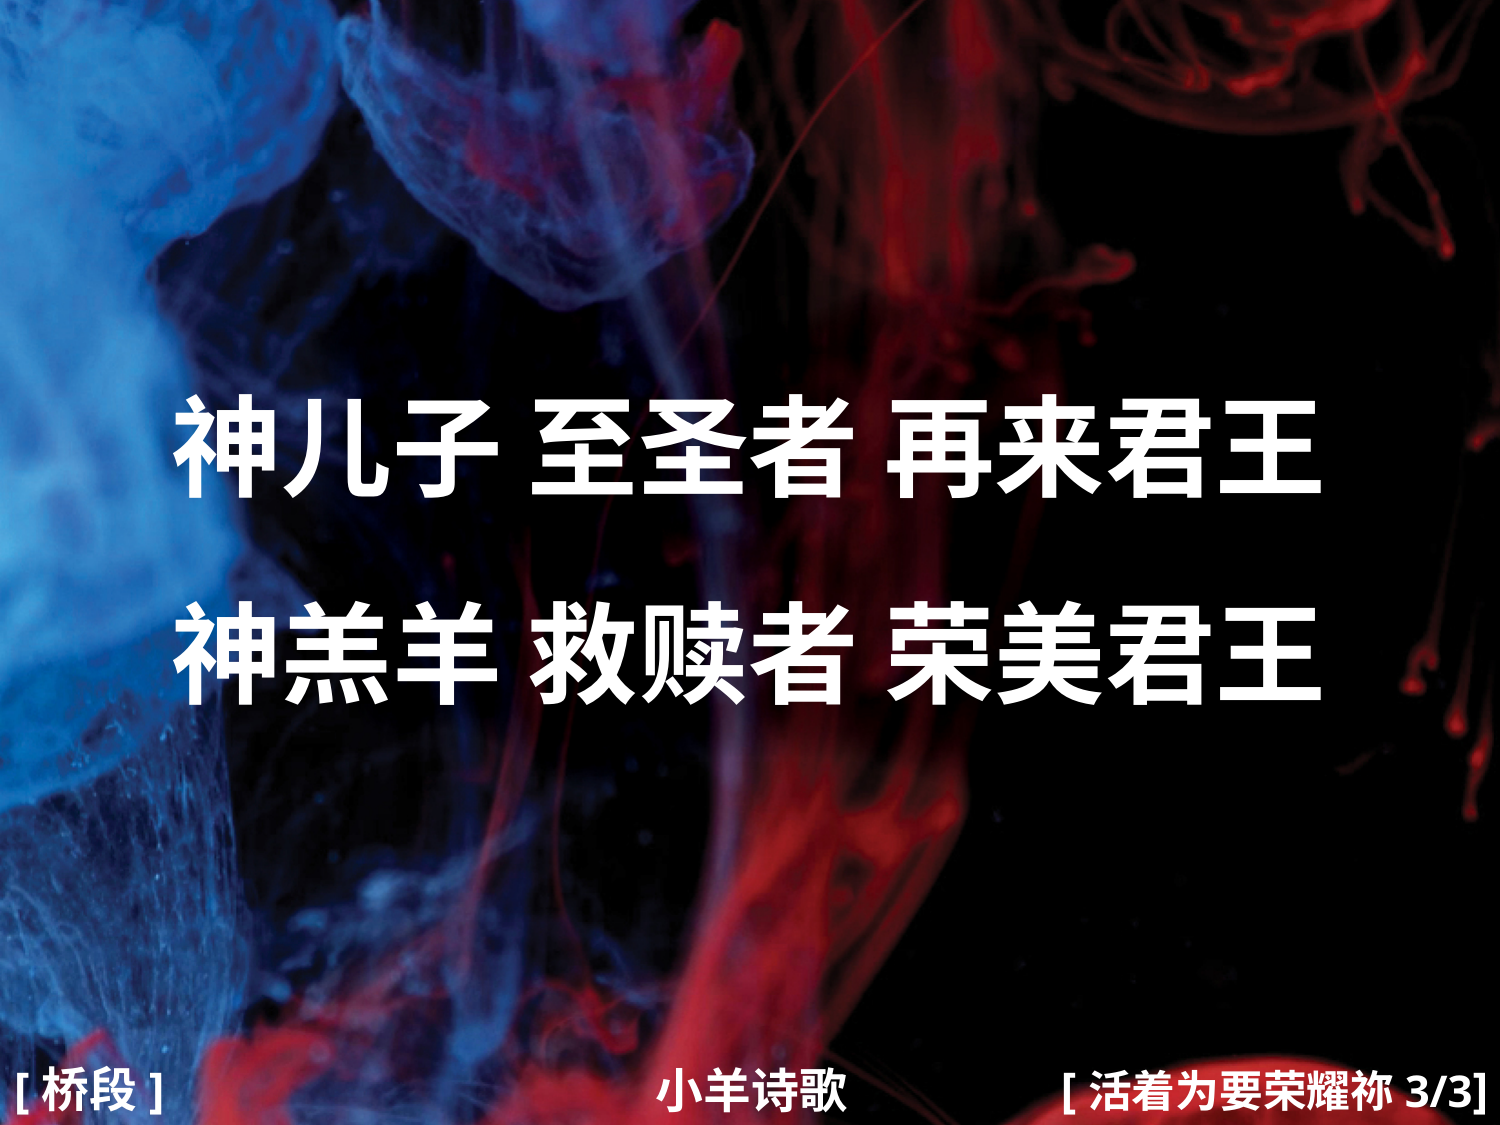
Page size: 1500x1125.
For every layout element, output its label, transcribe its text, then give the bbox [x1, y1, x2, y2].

picture [0, 0, 1500, 1052]
text_box [活着为要荣耀祢3/3] [205, 1052, 1500, 1125]
text_box 神儿子 至圣者 再来君王 神羔羊 救赎者 荣美君王 [0, 370, 1499, 931]
text_box [桥段] [0, 1052, 205, 1125]
